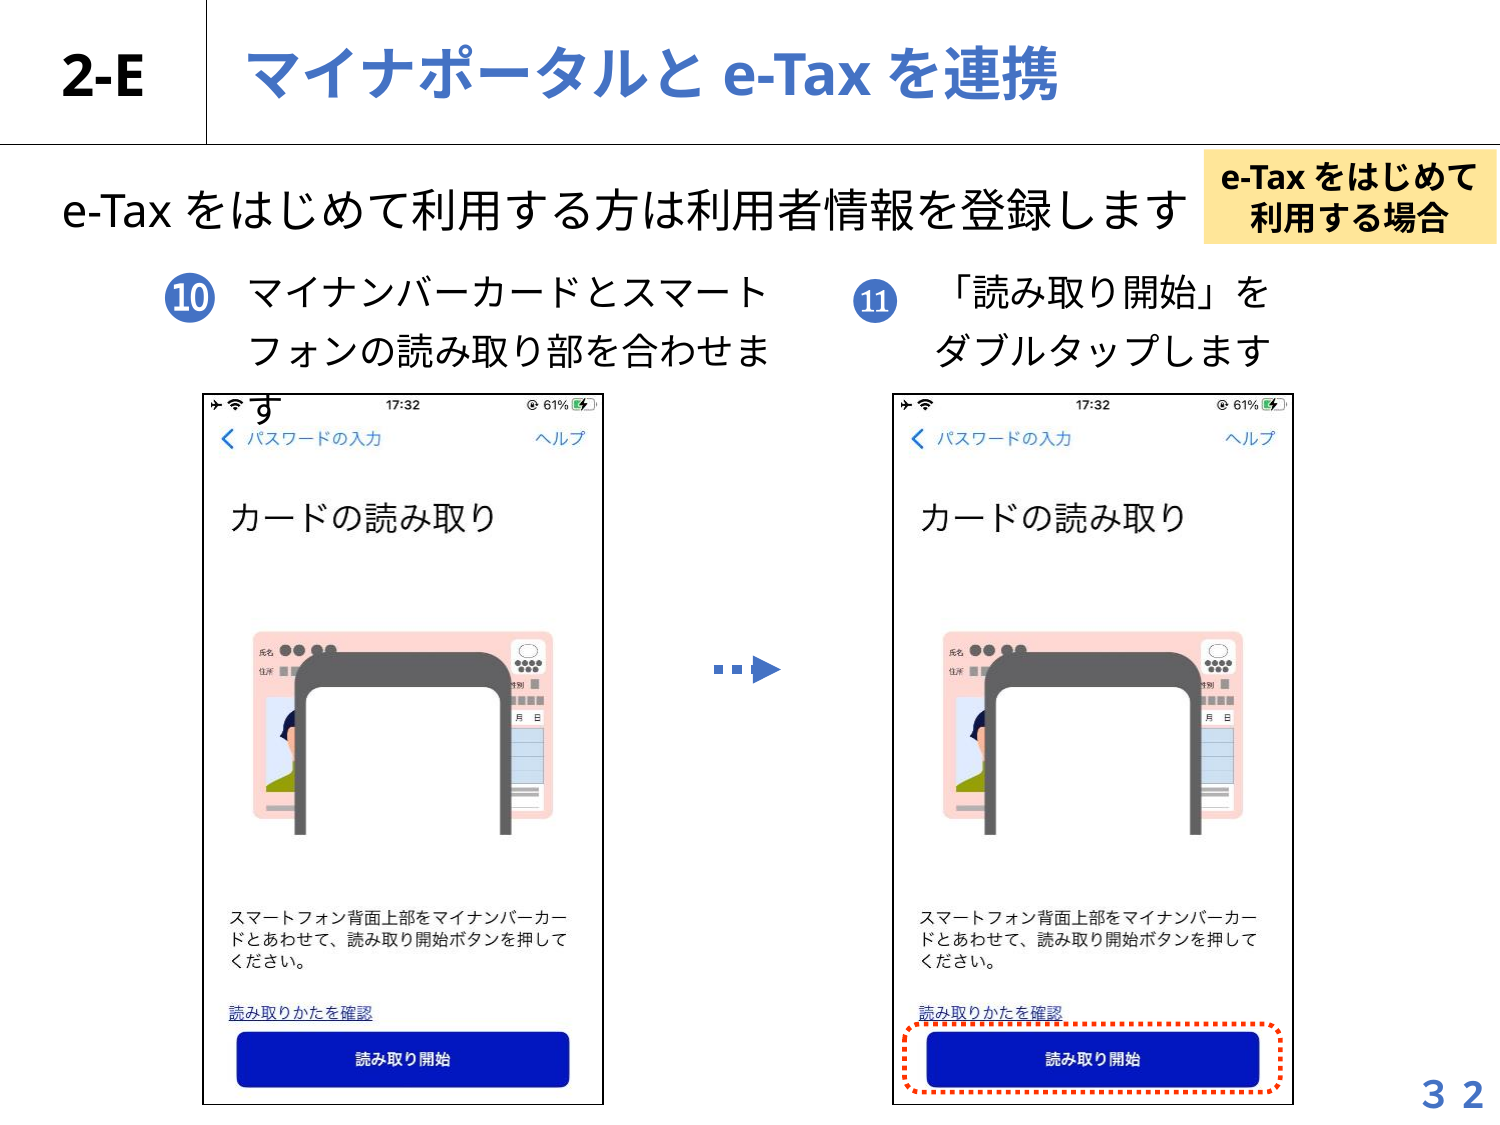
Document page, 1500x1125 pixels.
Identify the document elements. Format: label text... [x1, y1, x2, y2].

text_box マイナンバーカードとスマートフォンの読み取り部を合わせます [231, 274, 803, 439]
text_box ❿ [145, 274, 223, 343]
text_box ３2 [1399, 1063, 1500, 1123]
text_box ⓫ [835, 274, 919, 343]
text_box e-Taxをはじめて利用する方は利用者情報を登録します [46, 180, 1422, 274]
picture [203, 394, 603, 1104]
picture [893, 394, 1293, 1104]
title マイナポータルとe-Taxを連携 [228, 36, 1472, 116]
text_box 2-E [0, 0, 207, 147]
text_box 「読み取り開始」を ダブルタップします [919, 248, 1444, 380]
text_box e-Taxをはじめて利用する場合 [1203, 149, 1497, 244]
